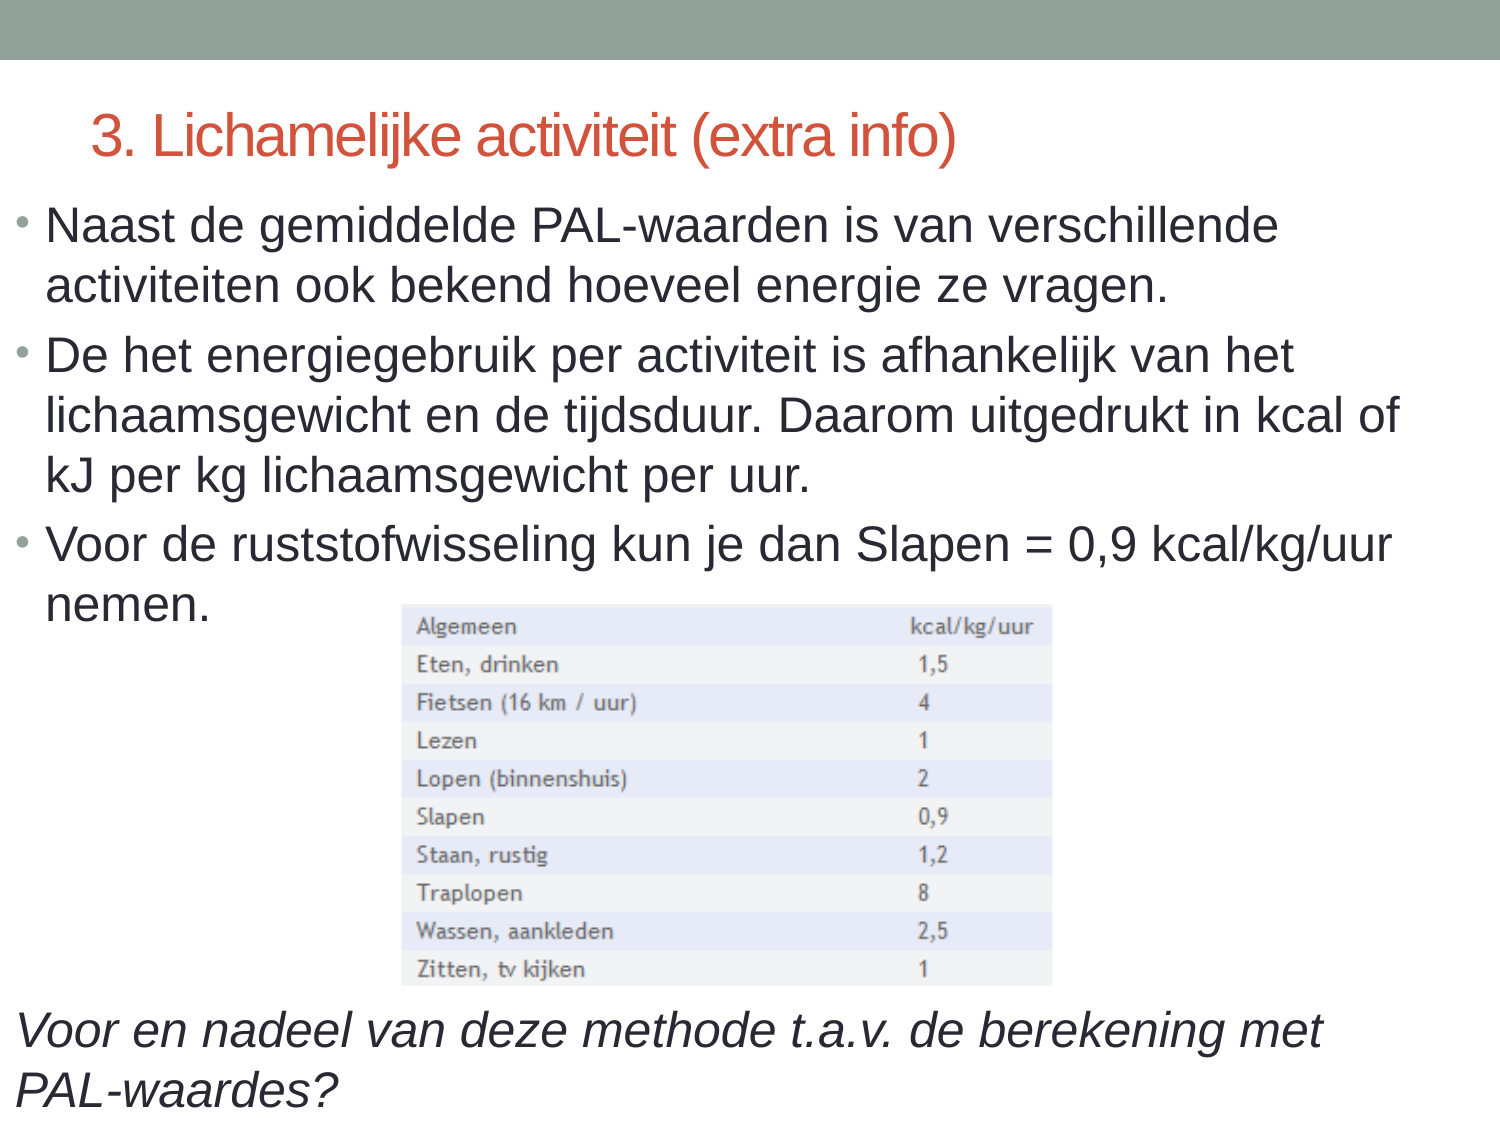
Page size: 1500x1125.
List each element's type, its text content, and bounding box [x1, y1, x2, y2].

list Naast de gemiddelde PAL-waarden is van verschillende activiteiten ook bekend hoeveel energie ze vragen. De het energiegebruik per activiteit is afhankelijk van het lichaamsgewicht en de tijdsduur. Daarom uitgedrukt in kcal of kJ per kg lichaamsgewicht per uur. Voor de ruststofwisseling kun je dan Slapen = 0,9 kcal/kg/uur nemen. [0, 184, 1425, 990]
picture [400, 604, 1053, 986]
title 3. Lichamelijke activiteit (extra info) [75, 87, 1425, 184]
text_box Voor en nadeel van deze methode t.a.v. de berekening met PAL-waardes? [0, 990, 1453, 1125]
